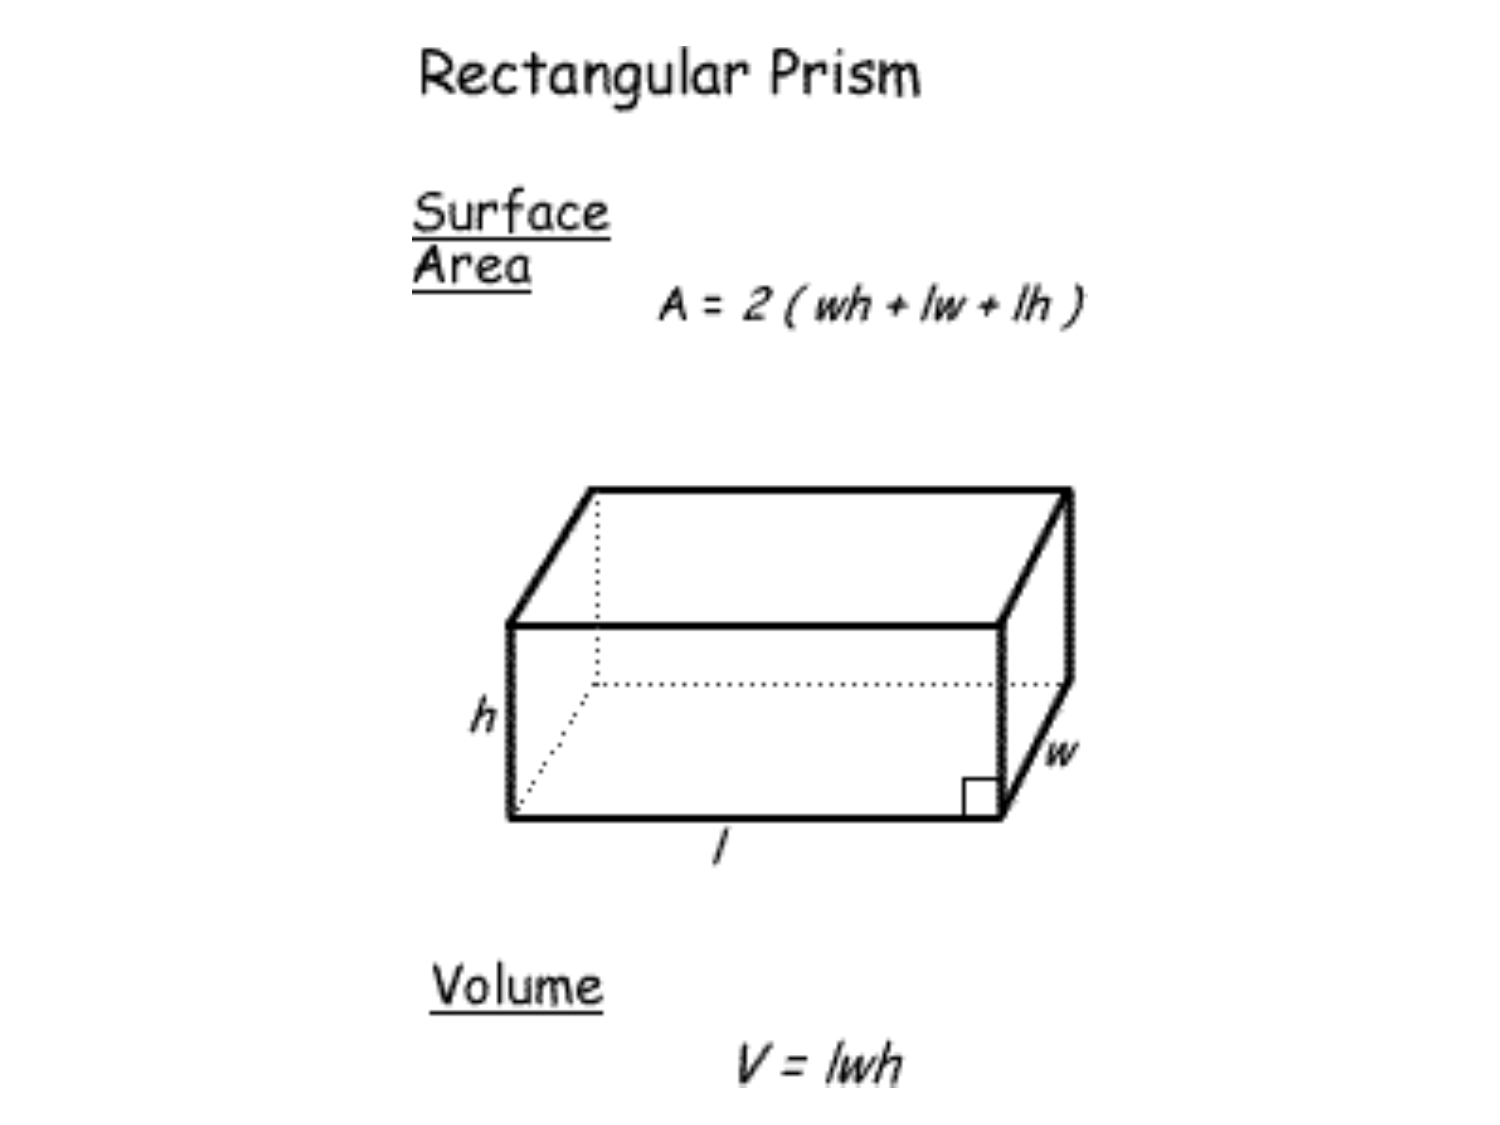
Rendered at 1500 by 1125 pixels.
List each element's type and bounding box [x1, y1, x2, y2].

list [411, 37, 1089, 1088]
